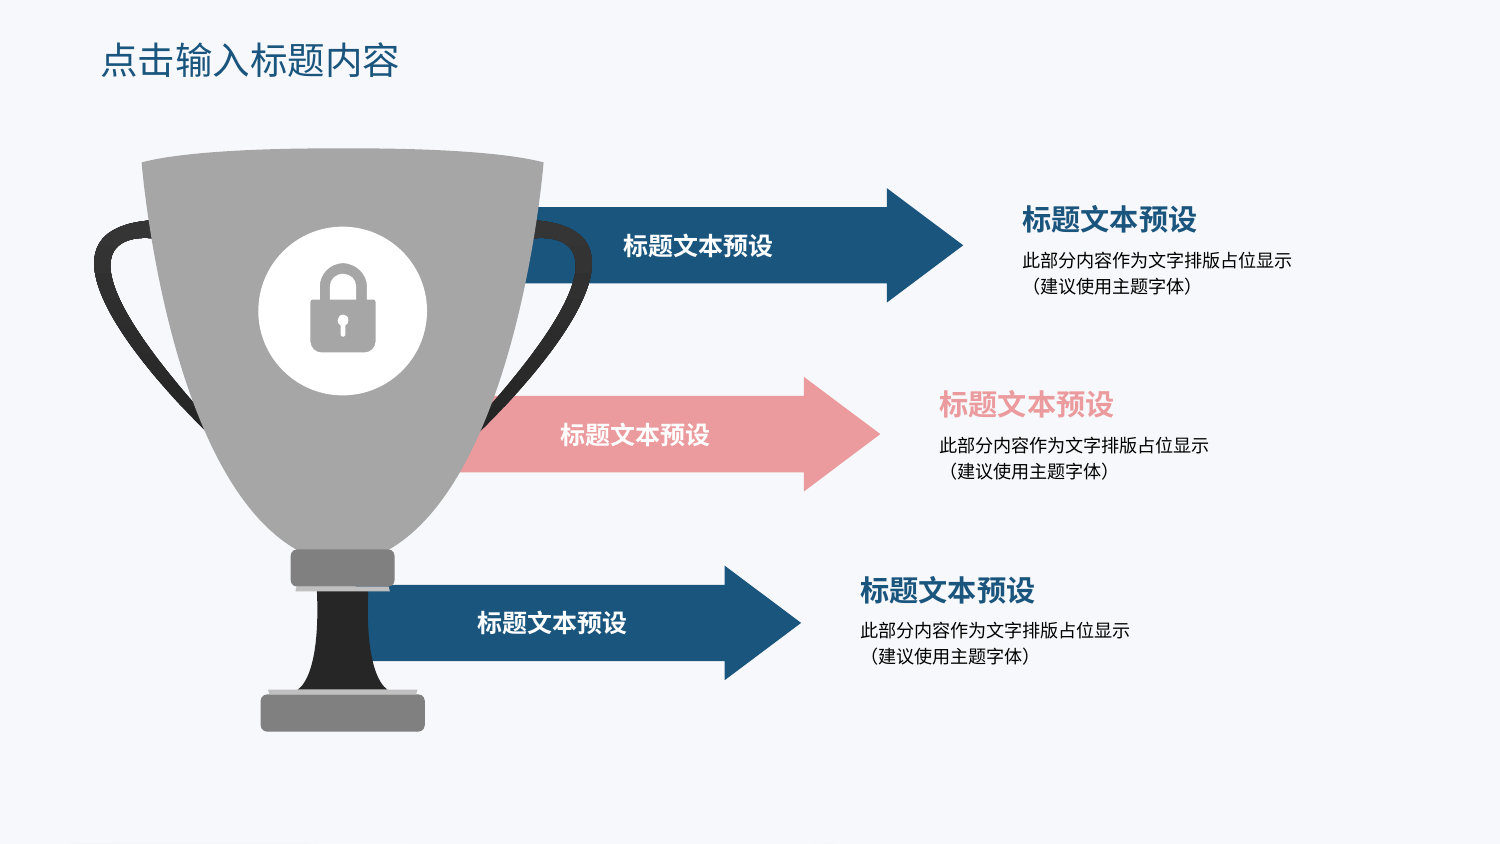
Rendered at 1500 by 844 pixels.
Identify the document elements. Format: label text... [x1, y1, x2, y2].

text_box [0, 148, 692, 732]
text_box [696, 187, 1322, 681]
text_box 点击输入标题内容 [100, 28, 450, 91]
